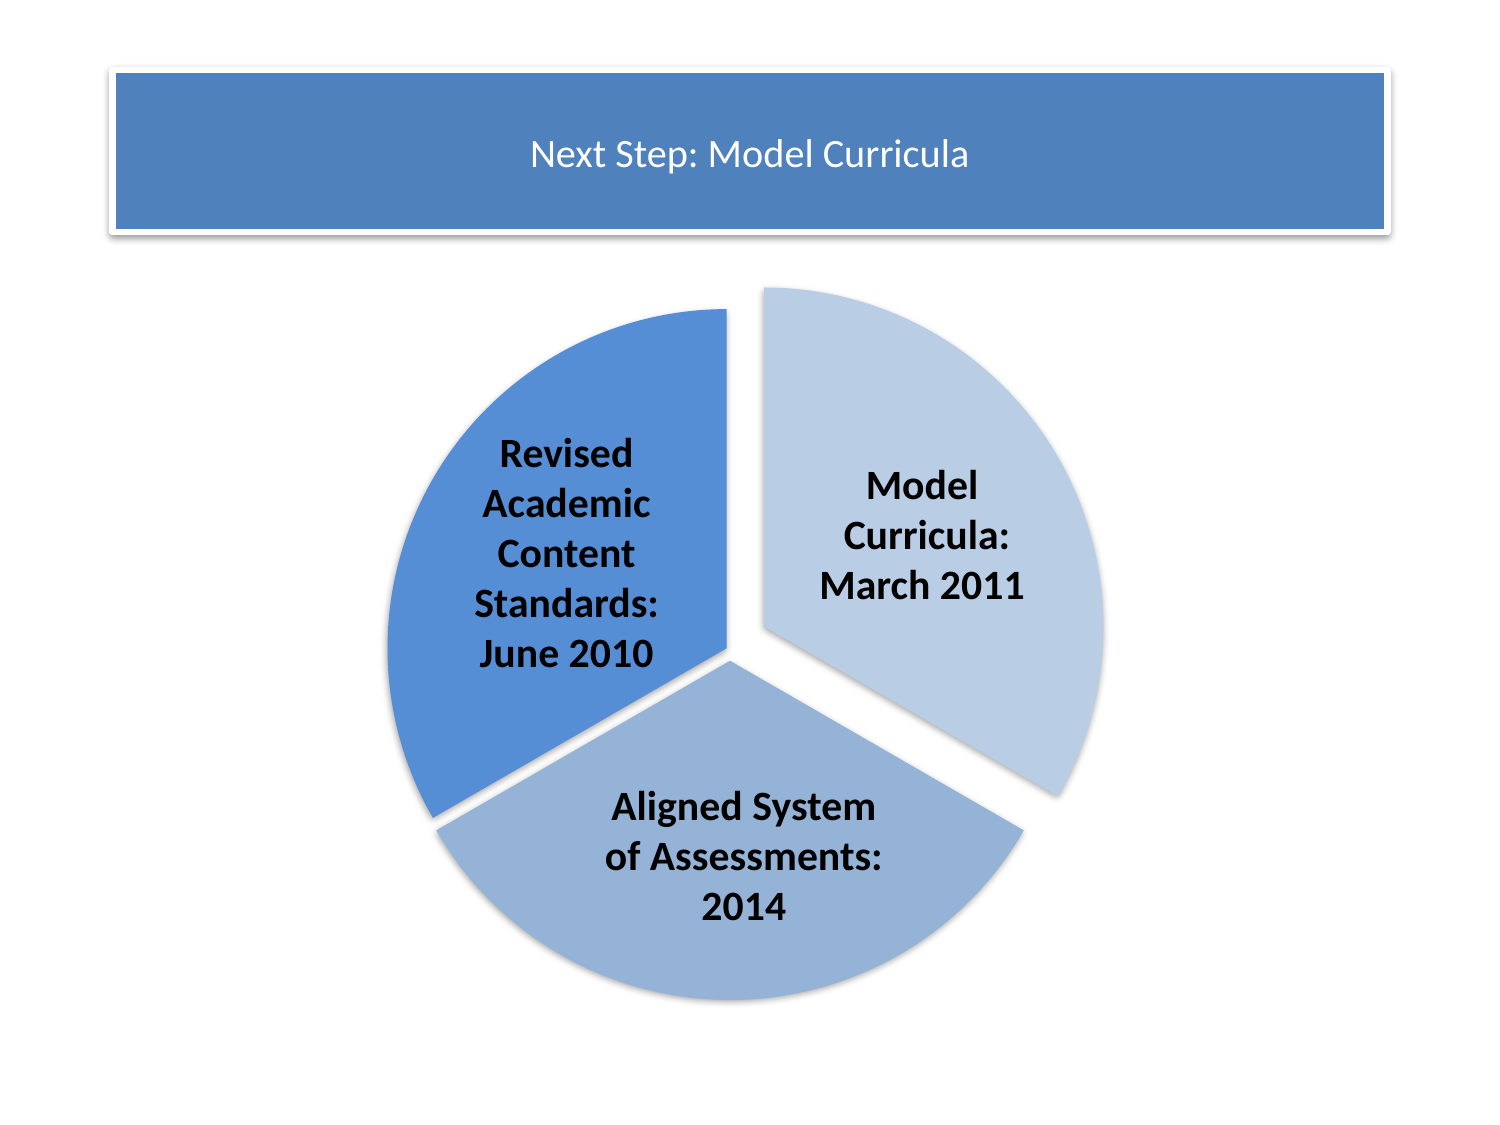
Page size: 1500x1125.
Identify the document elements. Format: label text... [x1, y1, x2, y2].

text_box Model Curricula: March 2011 [778, 450, 1066, 615]
title Next Step: Model Curricula [109, 67, 1391, 235]
text_box Revised Academic Content Standards: June 2010 [447, 418, 686, 684]
text_box [387, 456, 665, 818]
text_box [764, 287, 1104, 797]
text_box [477, 309, 727, 672]
text_box Aligned System of Assessments: 2014 [589, 771, 898, 937]
text_box [436, 660, 1024, 1000]
